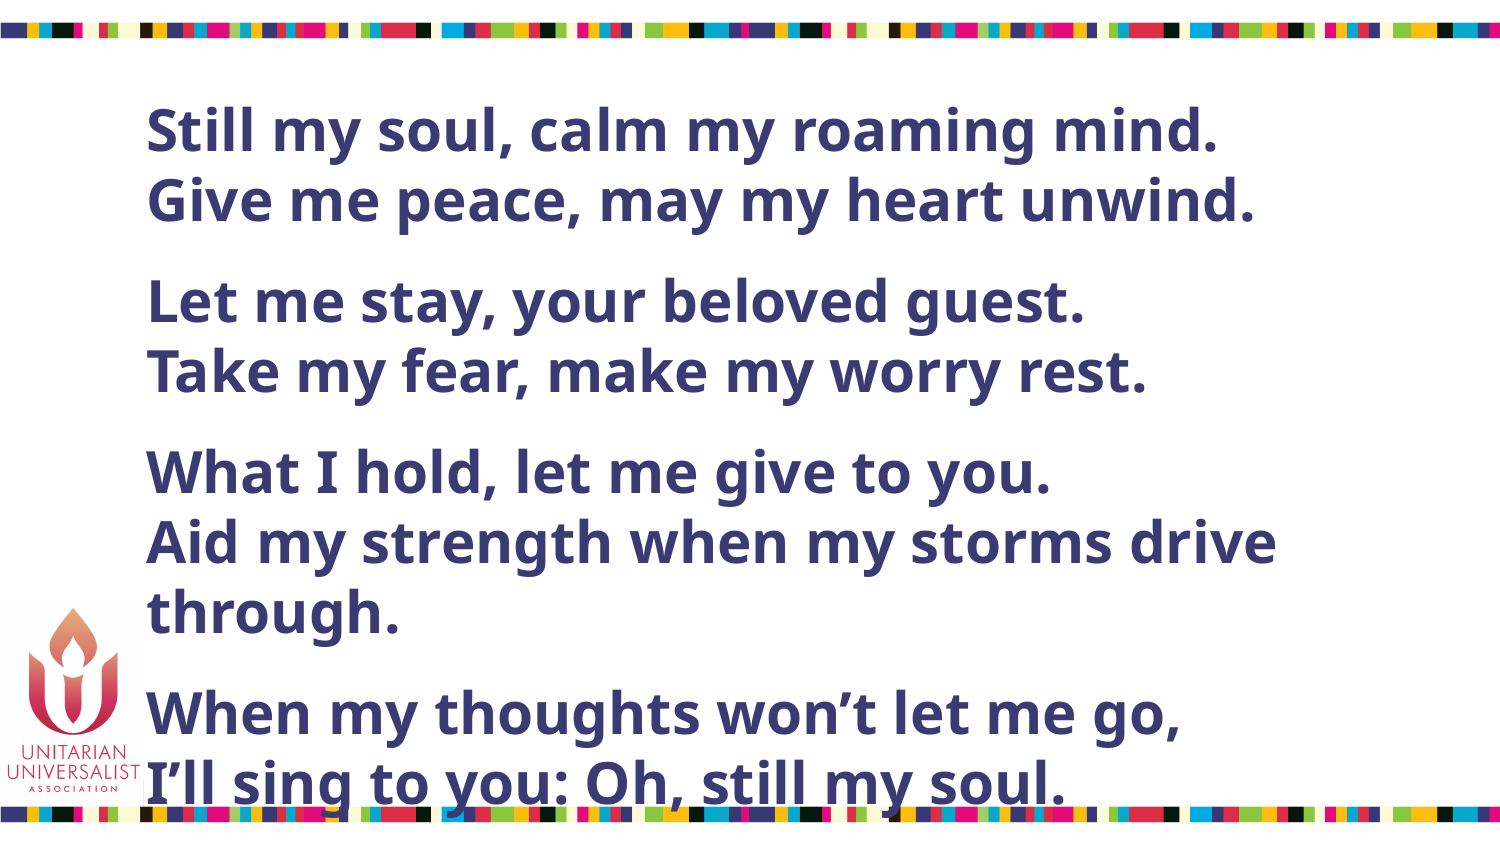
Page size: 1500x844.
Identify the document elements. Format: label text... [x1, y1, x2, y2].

text_box Still my soul, calm my roaming mind. Give me peace, may my heart unwind. Let me stay, your beloved guest. Take my fear, make my worry rest. What I hold, let me give to you. Aid my strength when my storms drive through. When my thoughts won’t let me go, I’ll sing to you: Oh, still my soul. [131, 77, 1491, 805]
picture [0, 22, 1500, 40]
picture [0, 600, 1500, 824]
